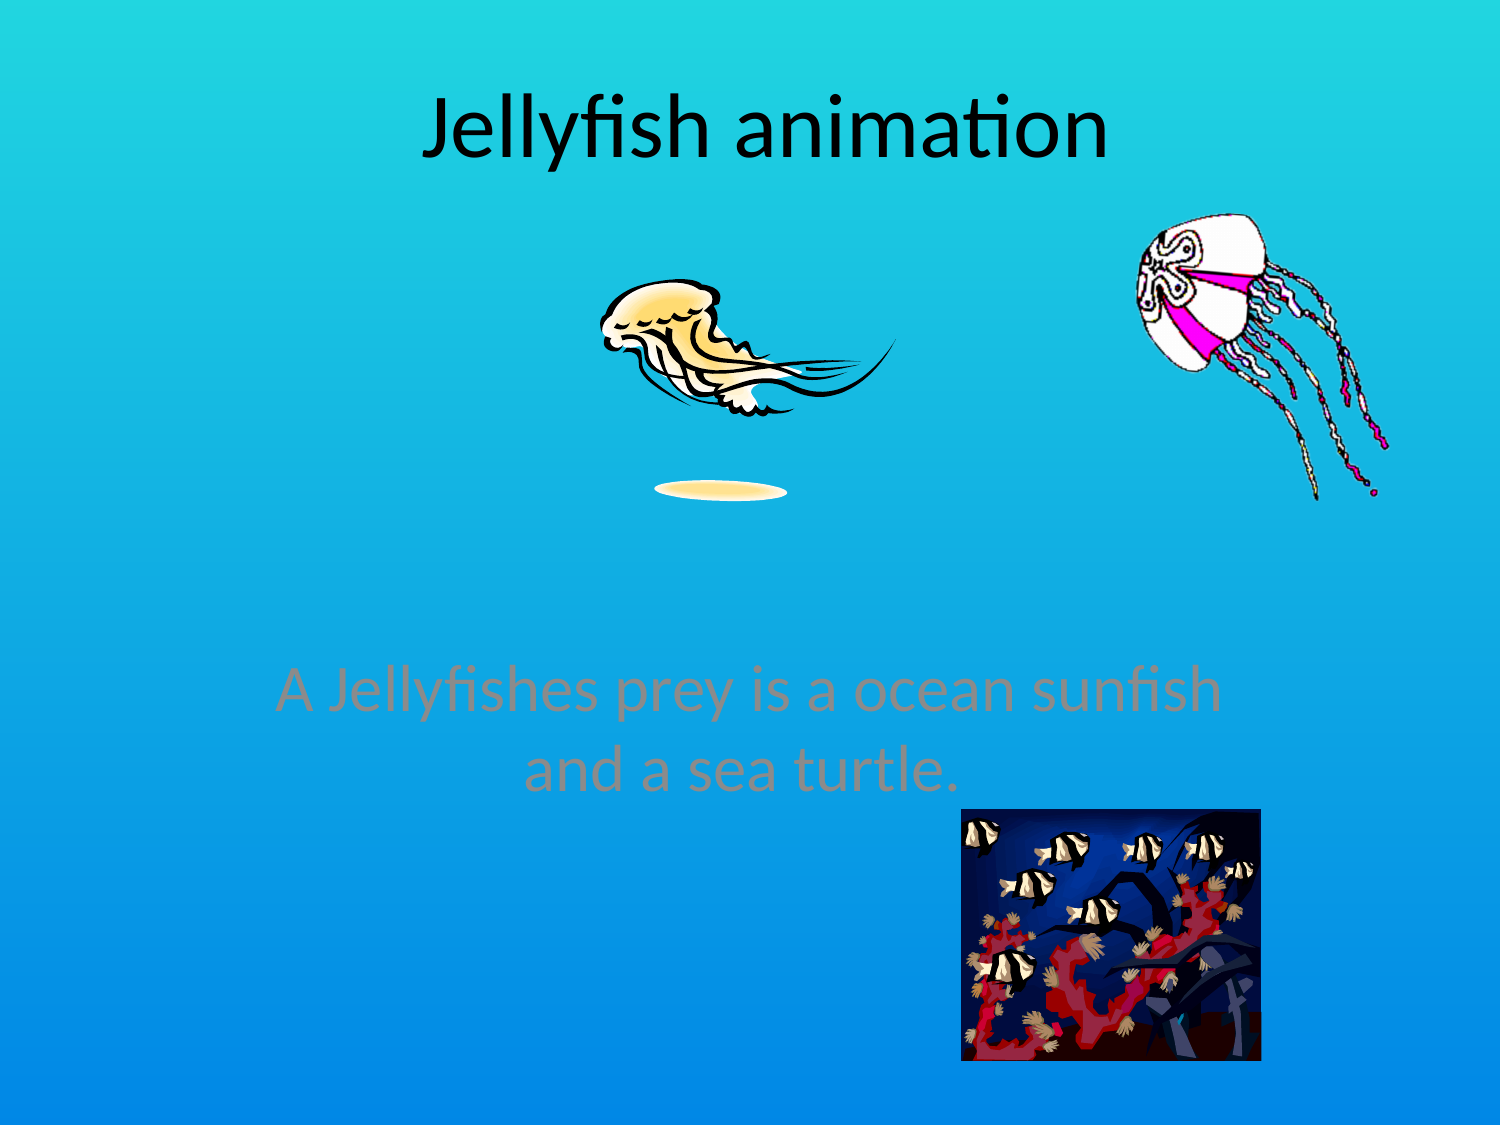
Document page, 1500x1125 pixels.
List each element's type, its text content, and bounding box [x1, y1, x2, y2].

picture [0, 222, 1500, 501]
title Jellyfish animation [128, 0, 1404, 242]
picture [960, 810, 1262, 1062]
subtitle A Jellyfishes prey is a ocean sunfish and a sea turtle. [225, 637, 1275, 925]
